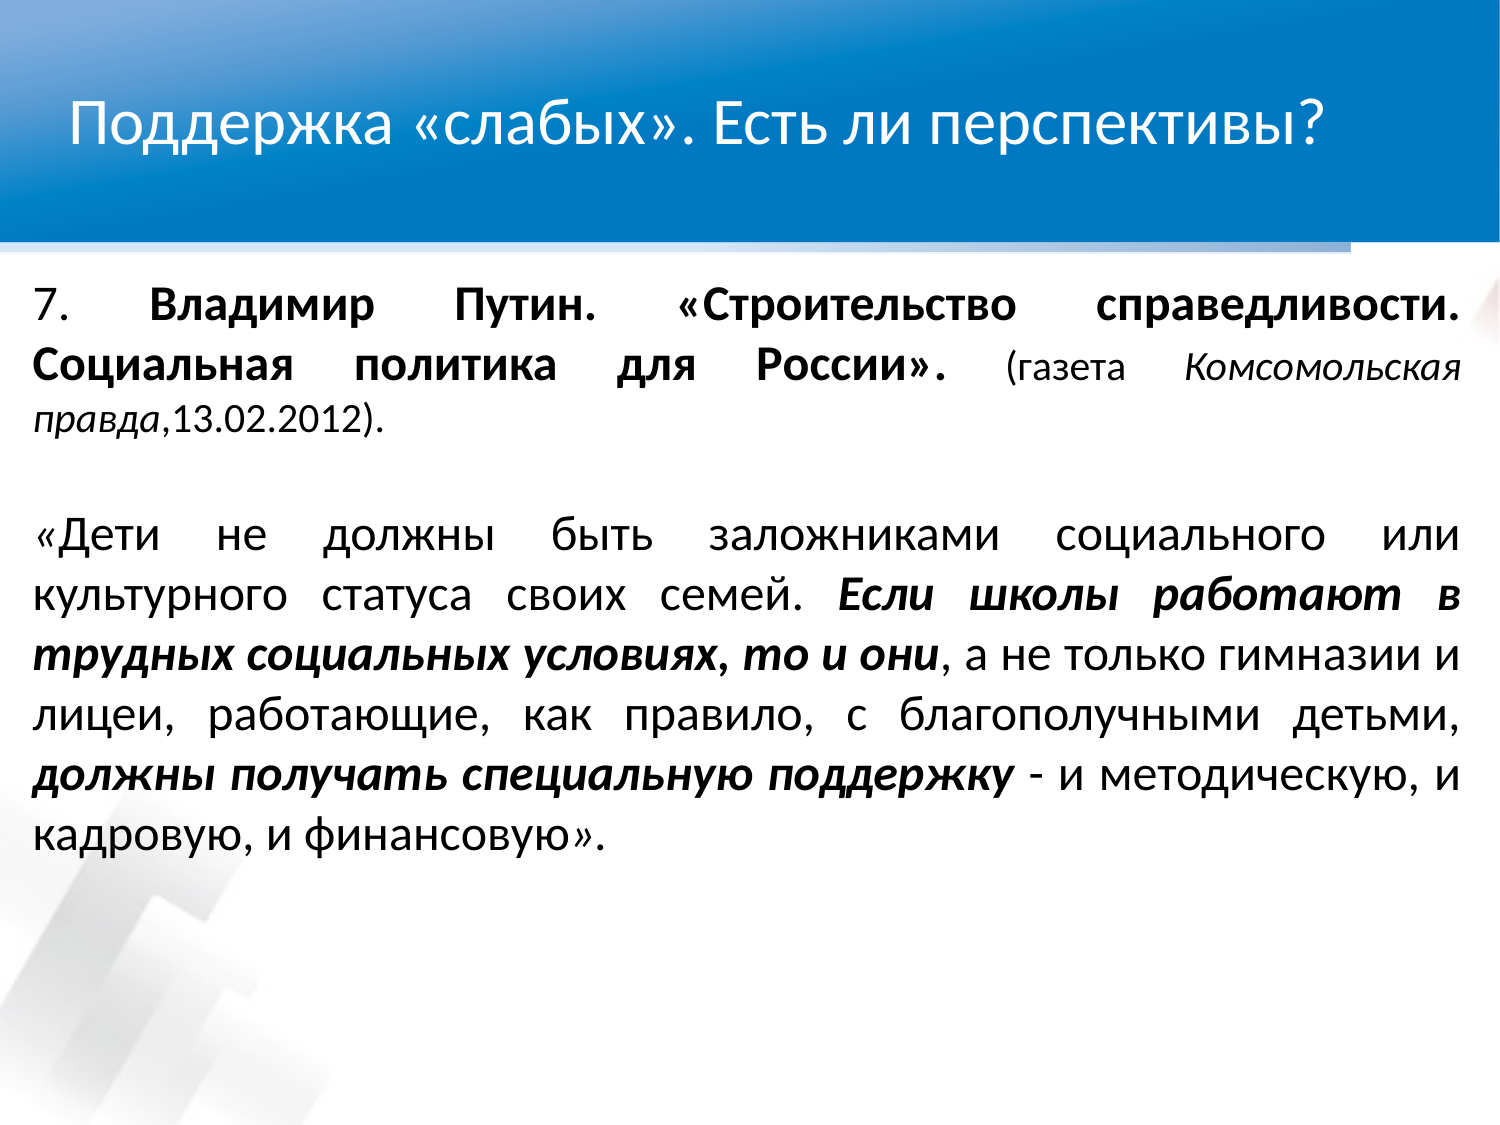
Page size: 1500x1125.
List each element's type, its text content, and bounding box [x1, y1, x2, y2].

text_box 7. Владимир Путин. «Строительство справедливости. Социальная политика для России». (газета Комсомольская правда,13.02.2012). «Дети не должны быть заложниками социального или культурного статуса своих семей. Если школы работают в трудных социальных условиях, то и они, а не только гимназии и лицеи, работающие, как правило, с благополучными детьми, должны получать специальную поддержку - и методическую, и кадровую, и финансовую». [17, 263, 1477, 1098]
picture [0, 0, 1500, 1125]
